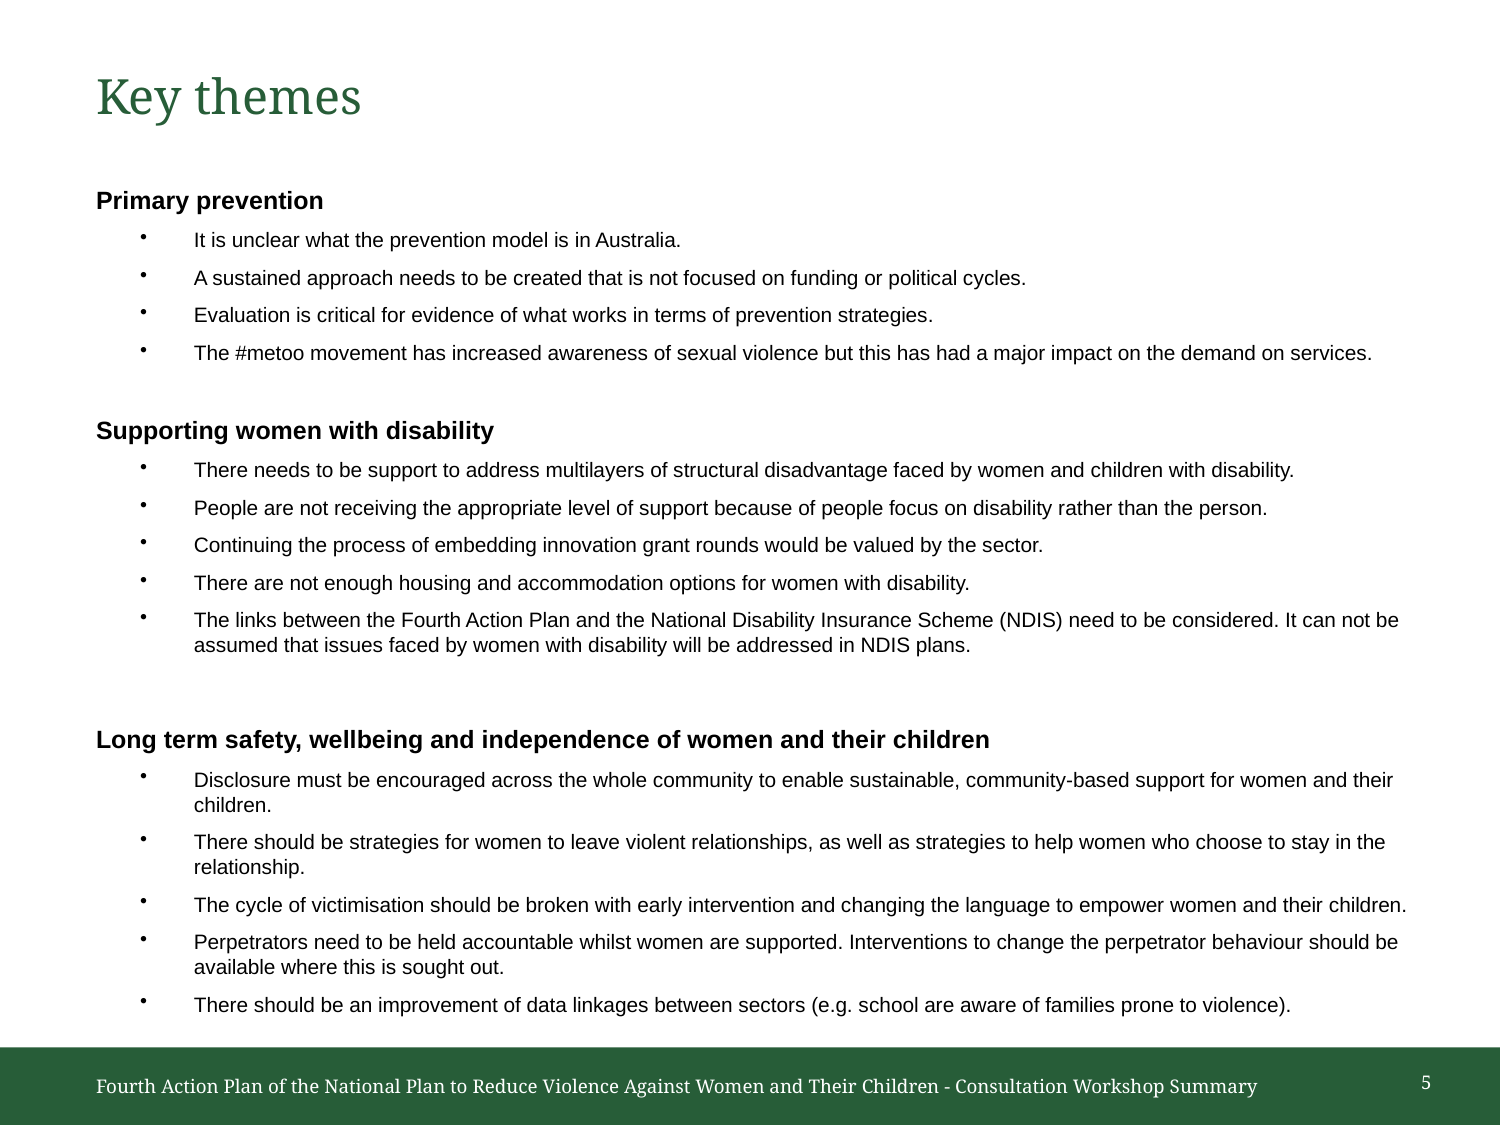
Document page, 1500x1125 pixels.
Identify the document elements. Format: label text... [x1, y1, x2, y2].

text_box Fourth Action Plan of the National Plan to Reduce Violence Against Women and Their Children - Consultation Workshop Summary [96, 1074, 1273, 1098]
list Primary prevention It is unclear what the prevention model is in Australia. A sustained approach needs to be created that is not focused on funding or political cycles. Evaluation is critical for evidence of what works in terms of prevention strategies. The #metoo movement has increased awareness of sexual violence but this has had a major impact on the demand on services. Supporting women with disability There needs to be support to address multilayers of structural disadvantage faced by women and children with disability. People are not receiving the appropriate level of support because of people focus on disability rather than the person. Continuing the process of embedding innovation grant rounds would be valued by the sector. There are not enough housing and accommodation options for women with disability. The links between the Fourth Action Plan and the National Disability Insurance Scheme (NDIS) need to be considered. It can not be assumed that issues faced by women with disability will be addressed in NDIS plans. Long term safety, wellbeing and independence of women and their children Disclosure must be encouraged across the whole community to enable sustainable, community-based support for women and their children. There should be strategies for women to leave violent relationships, as well as strategies to help women who choose to stay in the relationship. The cycle of victimisation should be broken with early intervention and changing the language to empower women and their children. Perpetrators need to be held accountable whilst women are supported. Interventions to change the perpetrator behaviour should be available where this is sought out. There should be an improvement of data linkages between sectors (e.g. school are aware of families prone to violence). [95, 184, 1411, 1006]
slide_number 5 [1409, 1072, 1433, 1095]
title Key themes [95, 76, 1405, 133]
